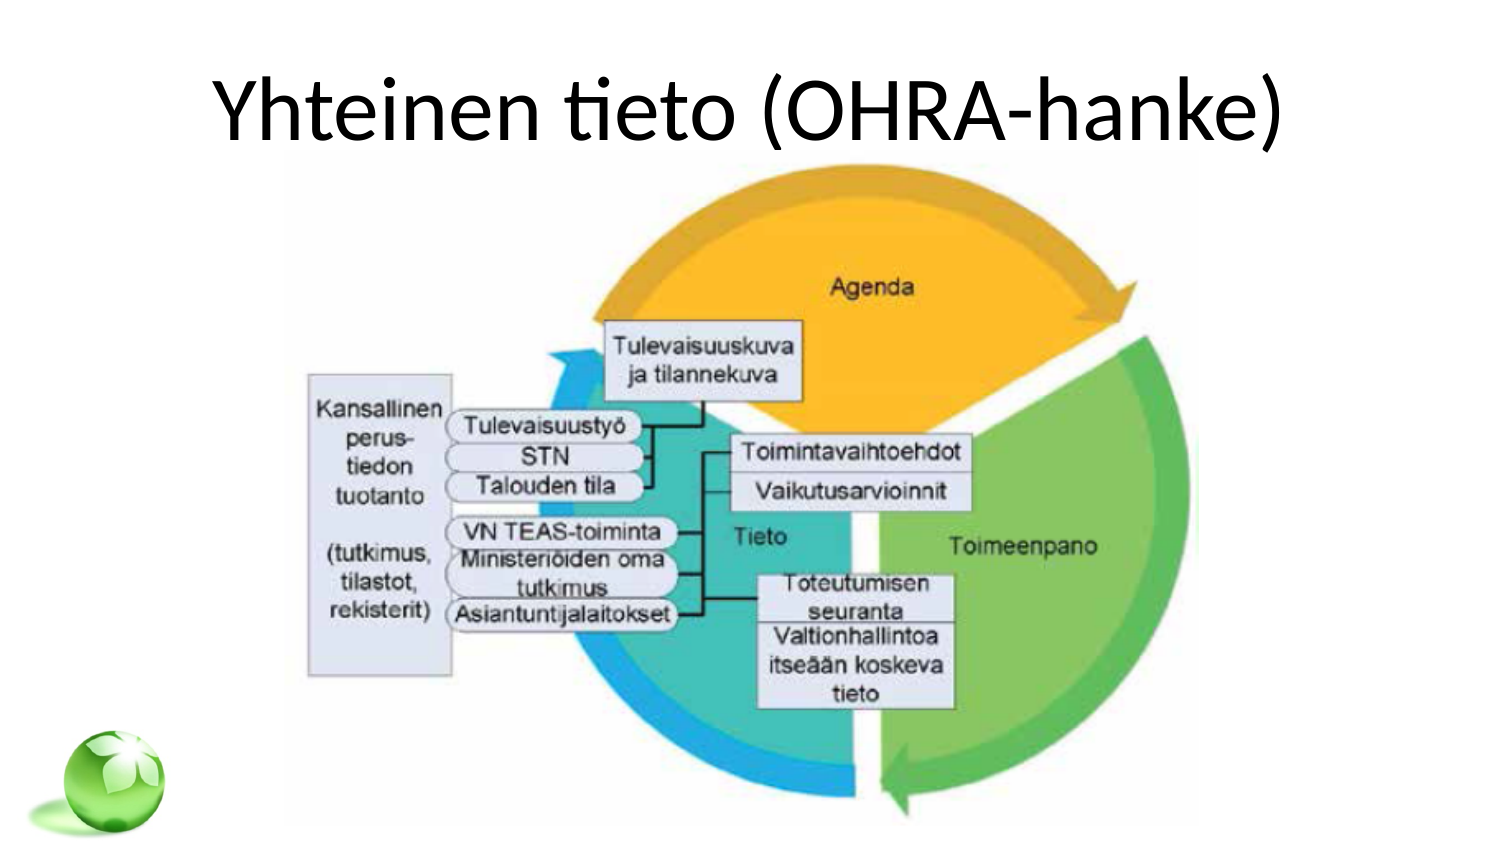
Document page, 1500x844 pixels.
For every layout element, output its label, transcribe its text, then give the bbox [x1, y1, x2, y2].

picture [228, 150, 1199, 844]
title Yhteinen tieto (OHRA-hanke) [75, 33, 1425, 175]
picture [17, 720, 178, 841]
